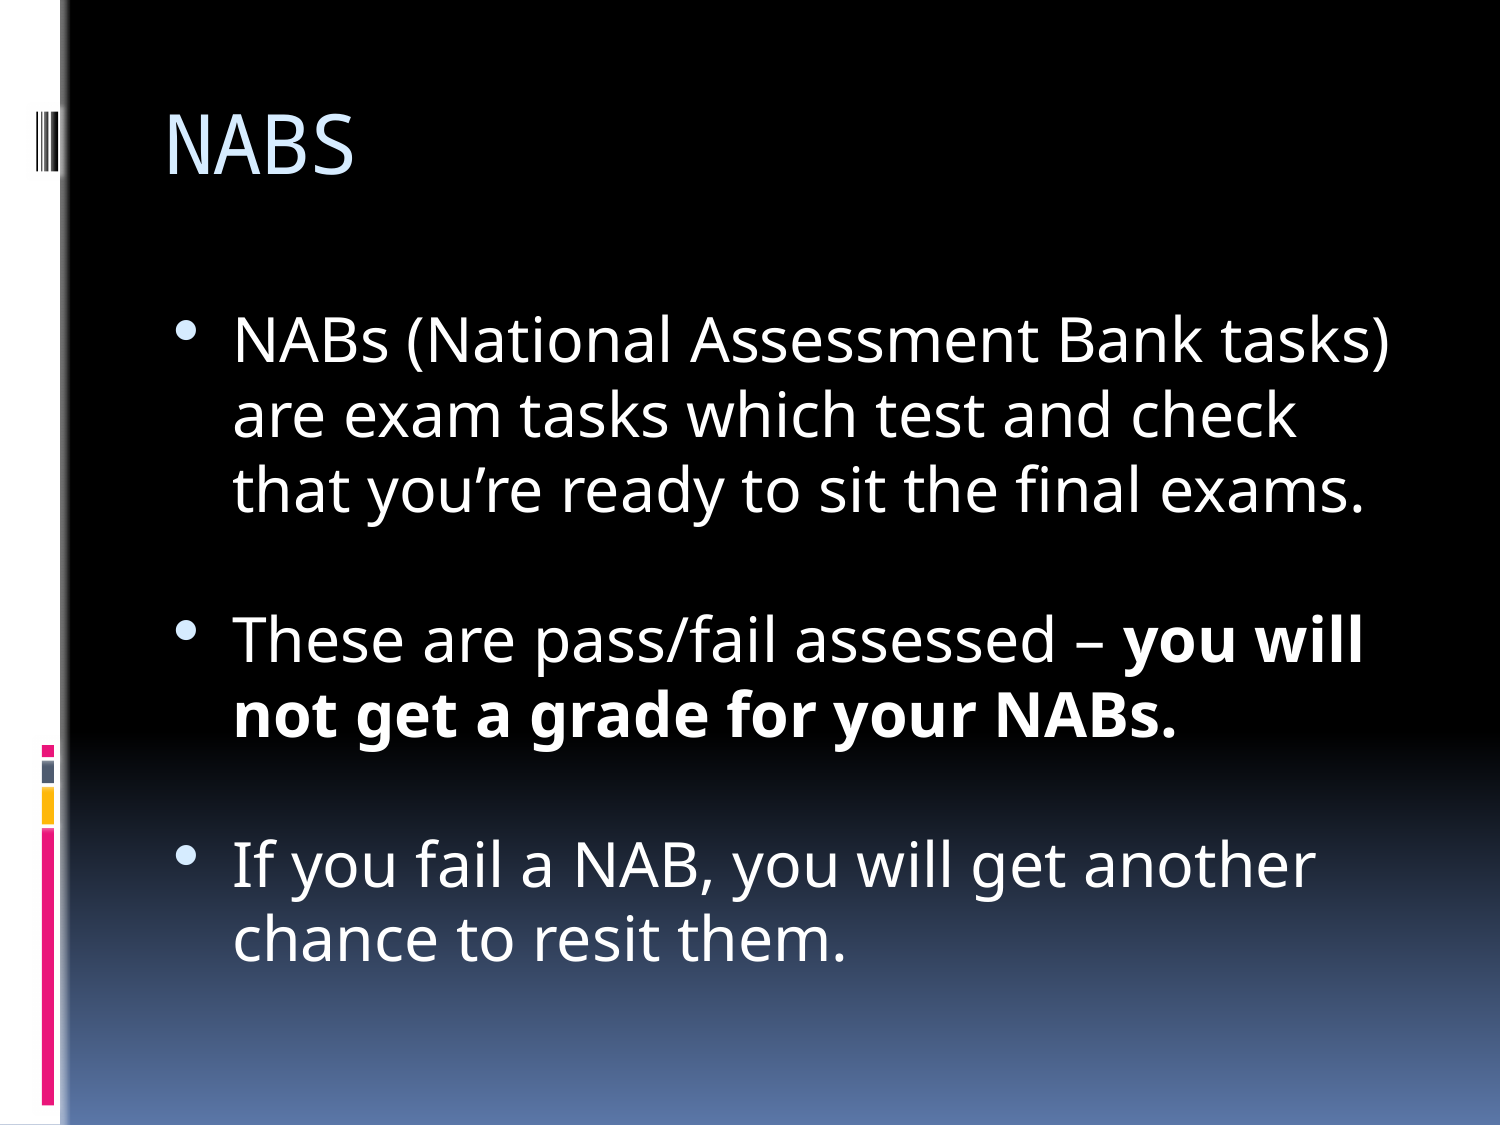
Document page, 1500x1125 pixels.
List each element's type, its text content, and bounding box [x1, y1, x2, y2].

title NABS [150, 83, 1425, 234]
list NABs (National Assessment Bank tasks) are exam tasks which test and check that you’re ready to sit the final exams. These are pass/fail assessed – you will not get a grade for your NABs. If you fail a NAB, you will get another chance to resit them. [150, 292, 1425, 1043]
